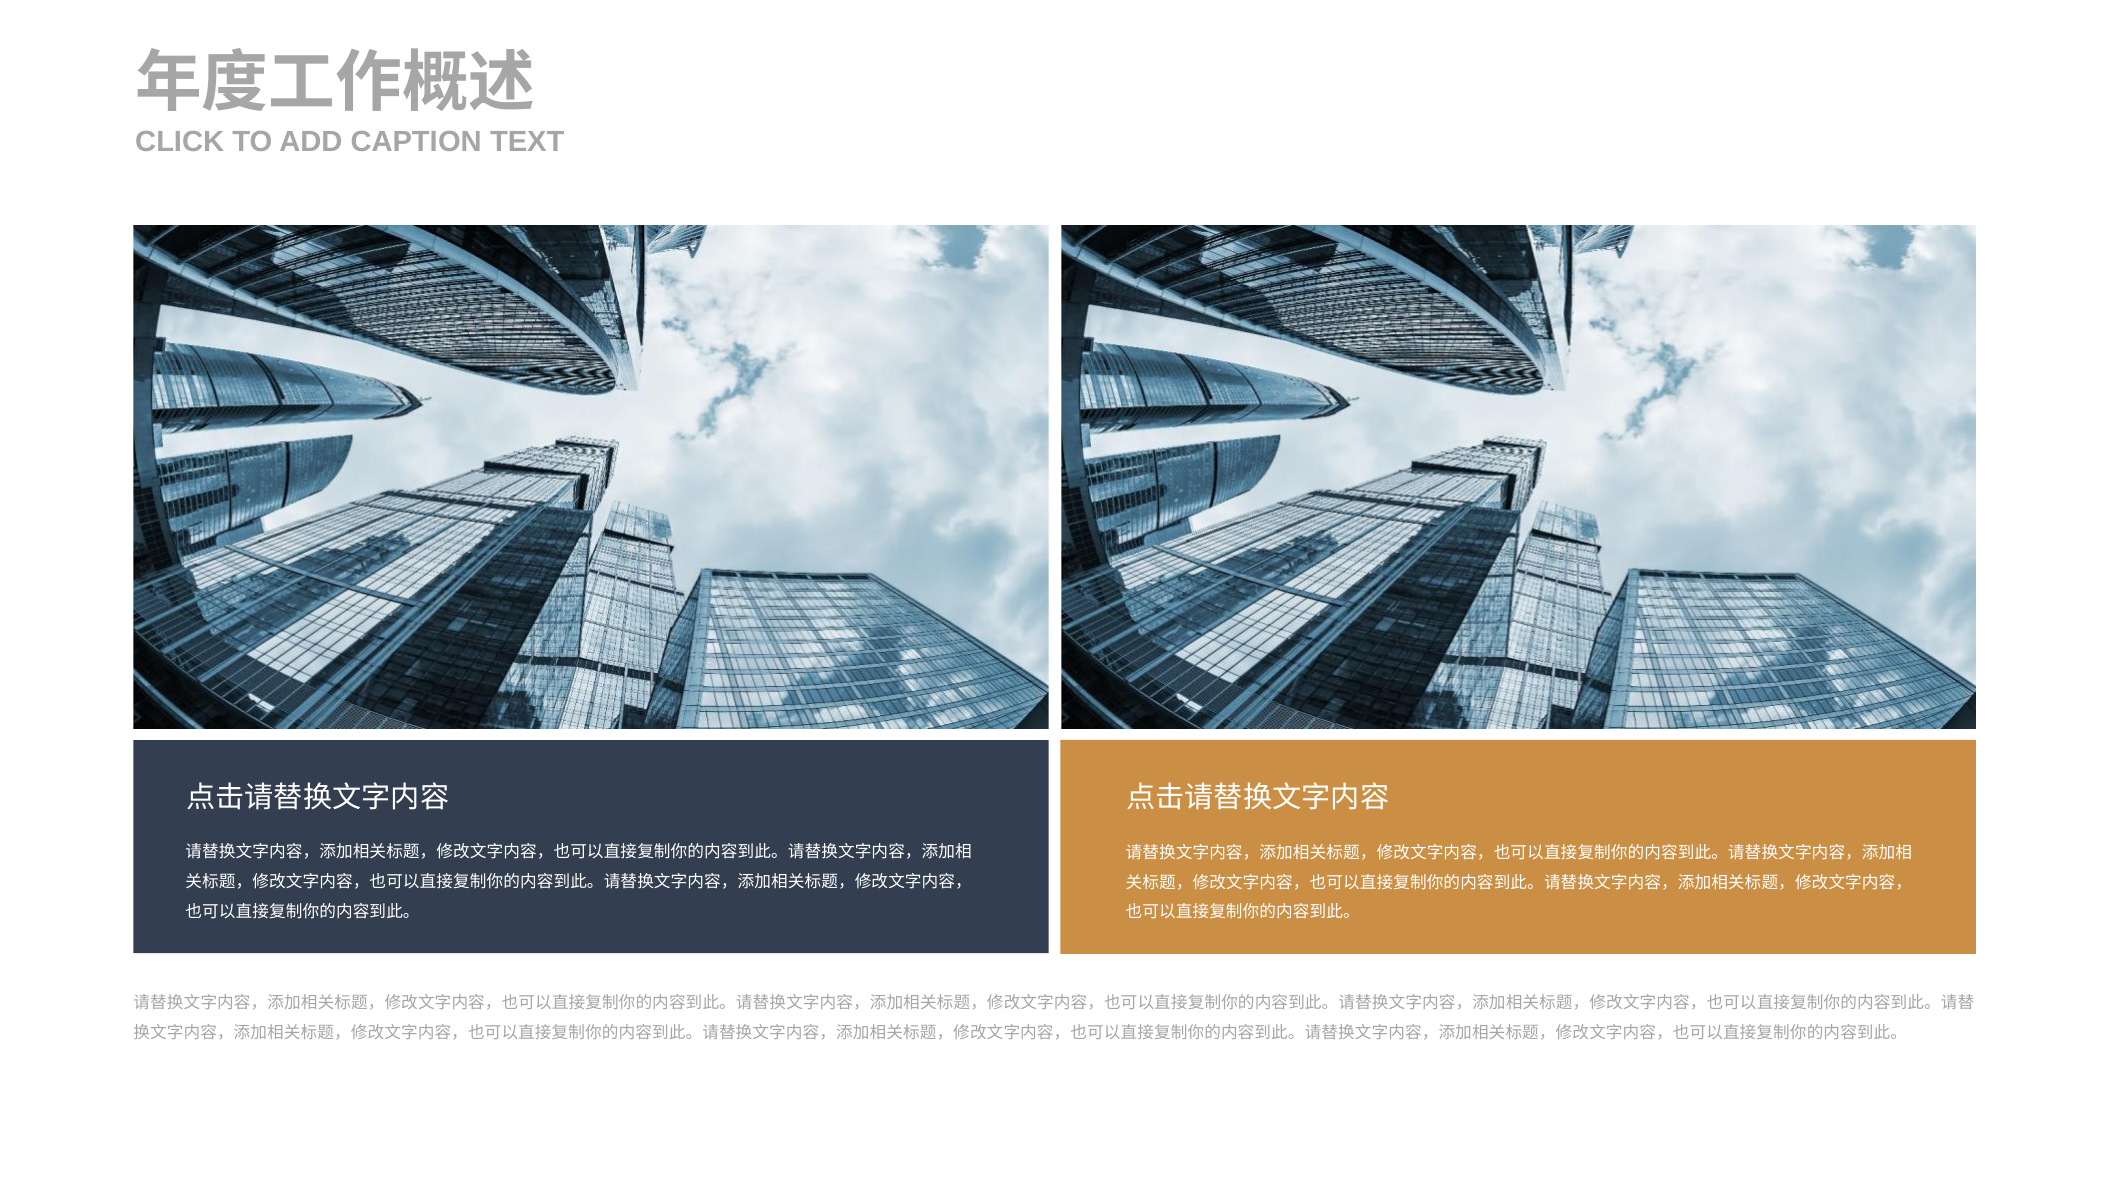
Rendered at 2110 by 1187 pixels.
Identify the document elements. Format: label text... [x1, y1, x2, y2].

text_box 请替换文字内容，添加相关标题，修改文字内容，也可以直接复制你的内容到此。请替换文字内容，添加相关标题，修改文字内容，也可以直接复制你的内容到此。请替换文字内容，添加相关标题，修改文字内容，也可以直接复制你的内容到此。请替换文字内容，添加相关标题，修改文字内容，也可以直接复制你的内容到此。请替换文字内容，添加相关标题，修改文字内容，也可以直接复制你的内容到此。请替换文字内容，添加相关标题，修改文字内容，也可以直接复制你的内容到此。 [133, 981, 1976, 1042]
text_box [1059, 739, 1977, 955]
text_box 请替换文字内容，添加相关标题，修改文字内容，也可以直接复制你的内容到此。请替换文字内容，添加相关标题，修改文字内容，也可以直接复制你的内容到此。请替换文字内容，添加相关标题，修改文字内容，也可以直接复制你的内容到此。 [185, 830, 989, 921]
text_box [132, 224, 1050, 730]
text_box [1060, 224, 1977, 730]
text_box 点击请替换文字内容 [1126, 778, 1390, 814]
text_box [132, 739, 1050, 954]
text_box 点击请替换文字内容 [186, 777, 450, 814]
text_box 请替换文字内容，添加相关标题，修改文字内容，也可以直接复制你的内容到此。请替换文字内容，添加相关标题，修改文字内容，也可以直接复制你的内容到此。请替换文字内容，添加相关标题，修改文字内容，也可以直接复制你的内容到此。 [1125, 831, 1929, 922]
text_box CLICK TO ADD CAPTION TEXT [135, 122, 596, 158]
text_box 年度工作概述 [135, 38, 596, 119]
